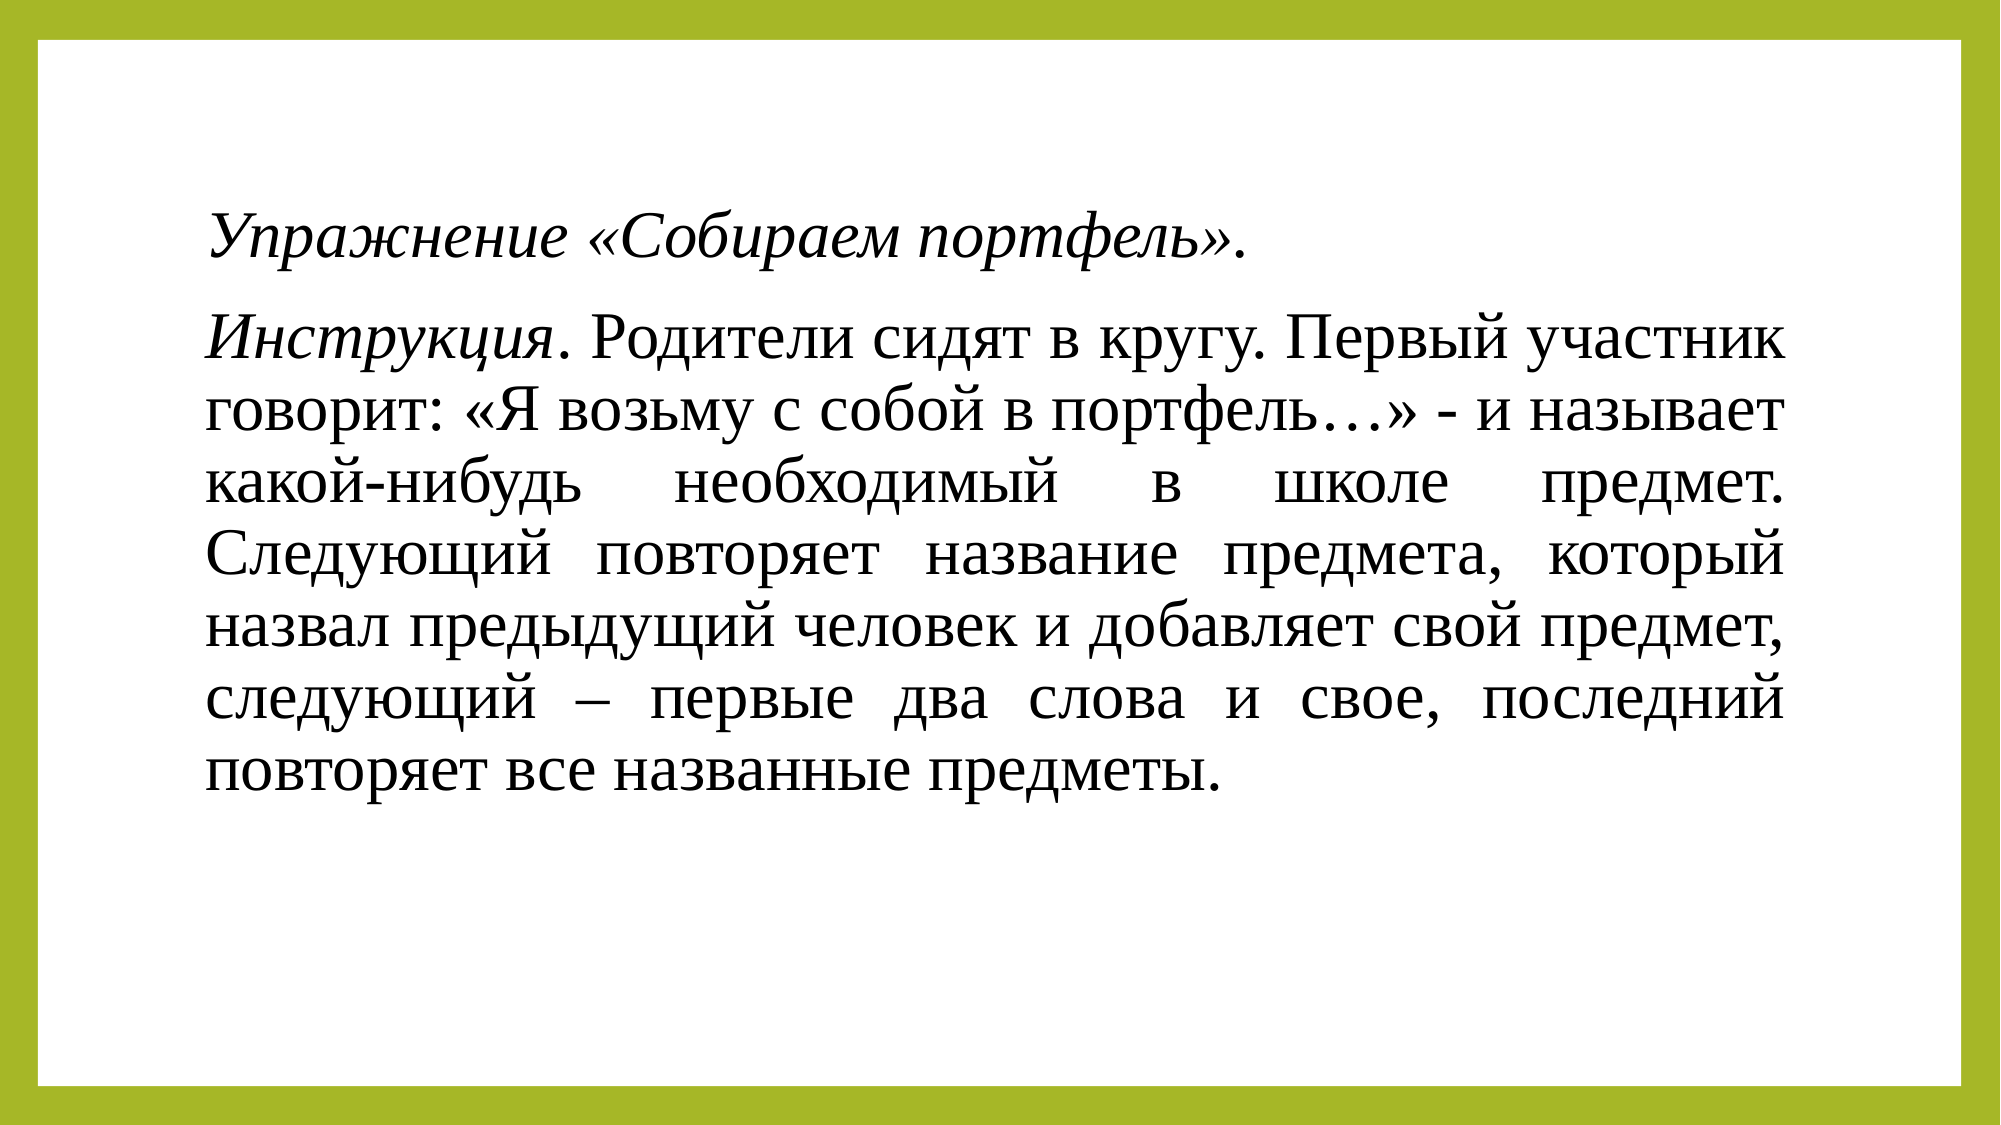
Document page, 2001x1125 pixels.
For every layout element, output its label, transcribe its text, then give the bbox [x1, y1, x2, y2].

list Упражнение «Собираем портфель». Инструкция. Родители сидят в кругу. Первый участник говорит: «Я возьму с собой в портфель…» - и называет какой-нибудь необходимый в школе предмет. Следующий повторяет название предмета, который назвал предыдущий человек и добавляет свой предмет, следующий – первые два слова и свое, последний повторяет все названные предметы. [182, 192, 1803, 855]
